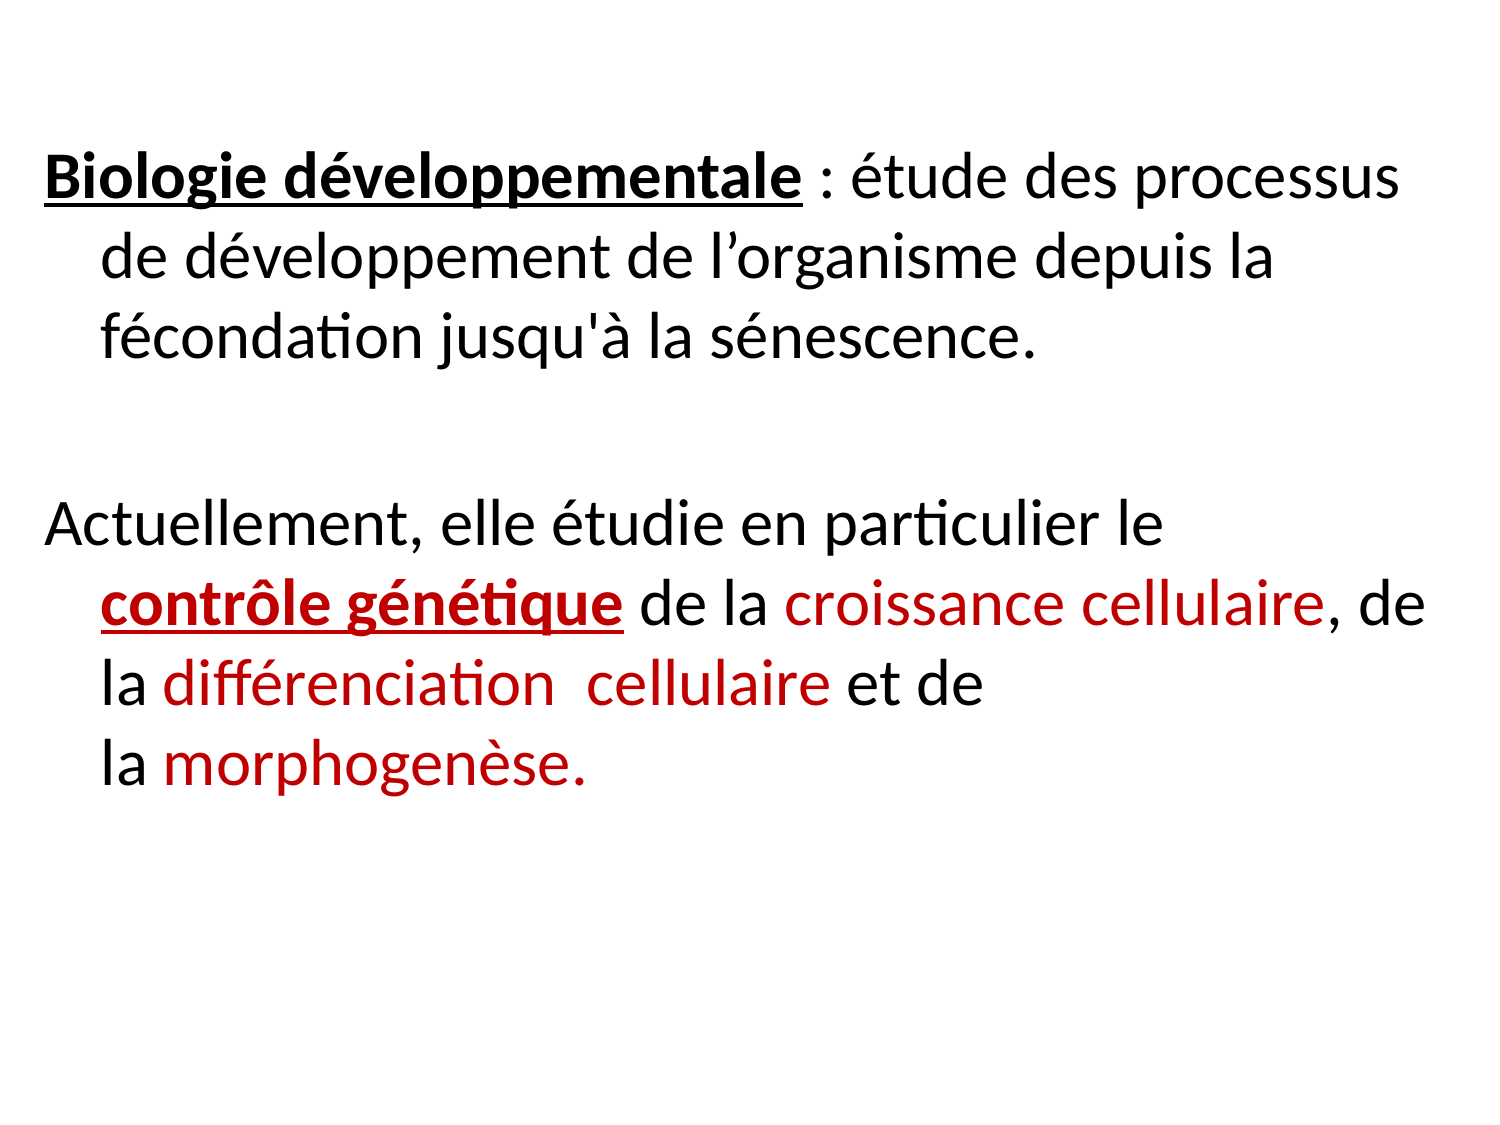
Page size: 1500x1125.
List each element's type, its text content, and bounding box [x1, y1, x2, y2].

list Biologie développementale : étude des processus de développement de l’organisme depuis la fécondation jusqu'à la sénescence. Actuellement, elle étudie en particulier le contrôle génétique de la croissance cellulaire, de la différenciation cellulaire et de la morphogenèse. [29, 30, 1471, 1094]
